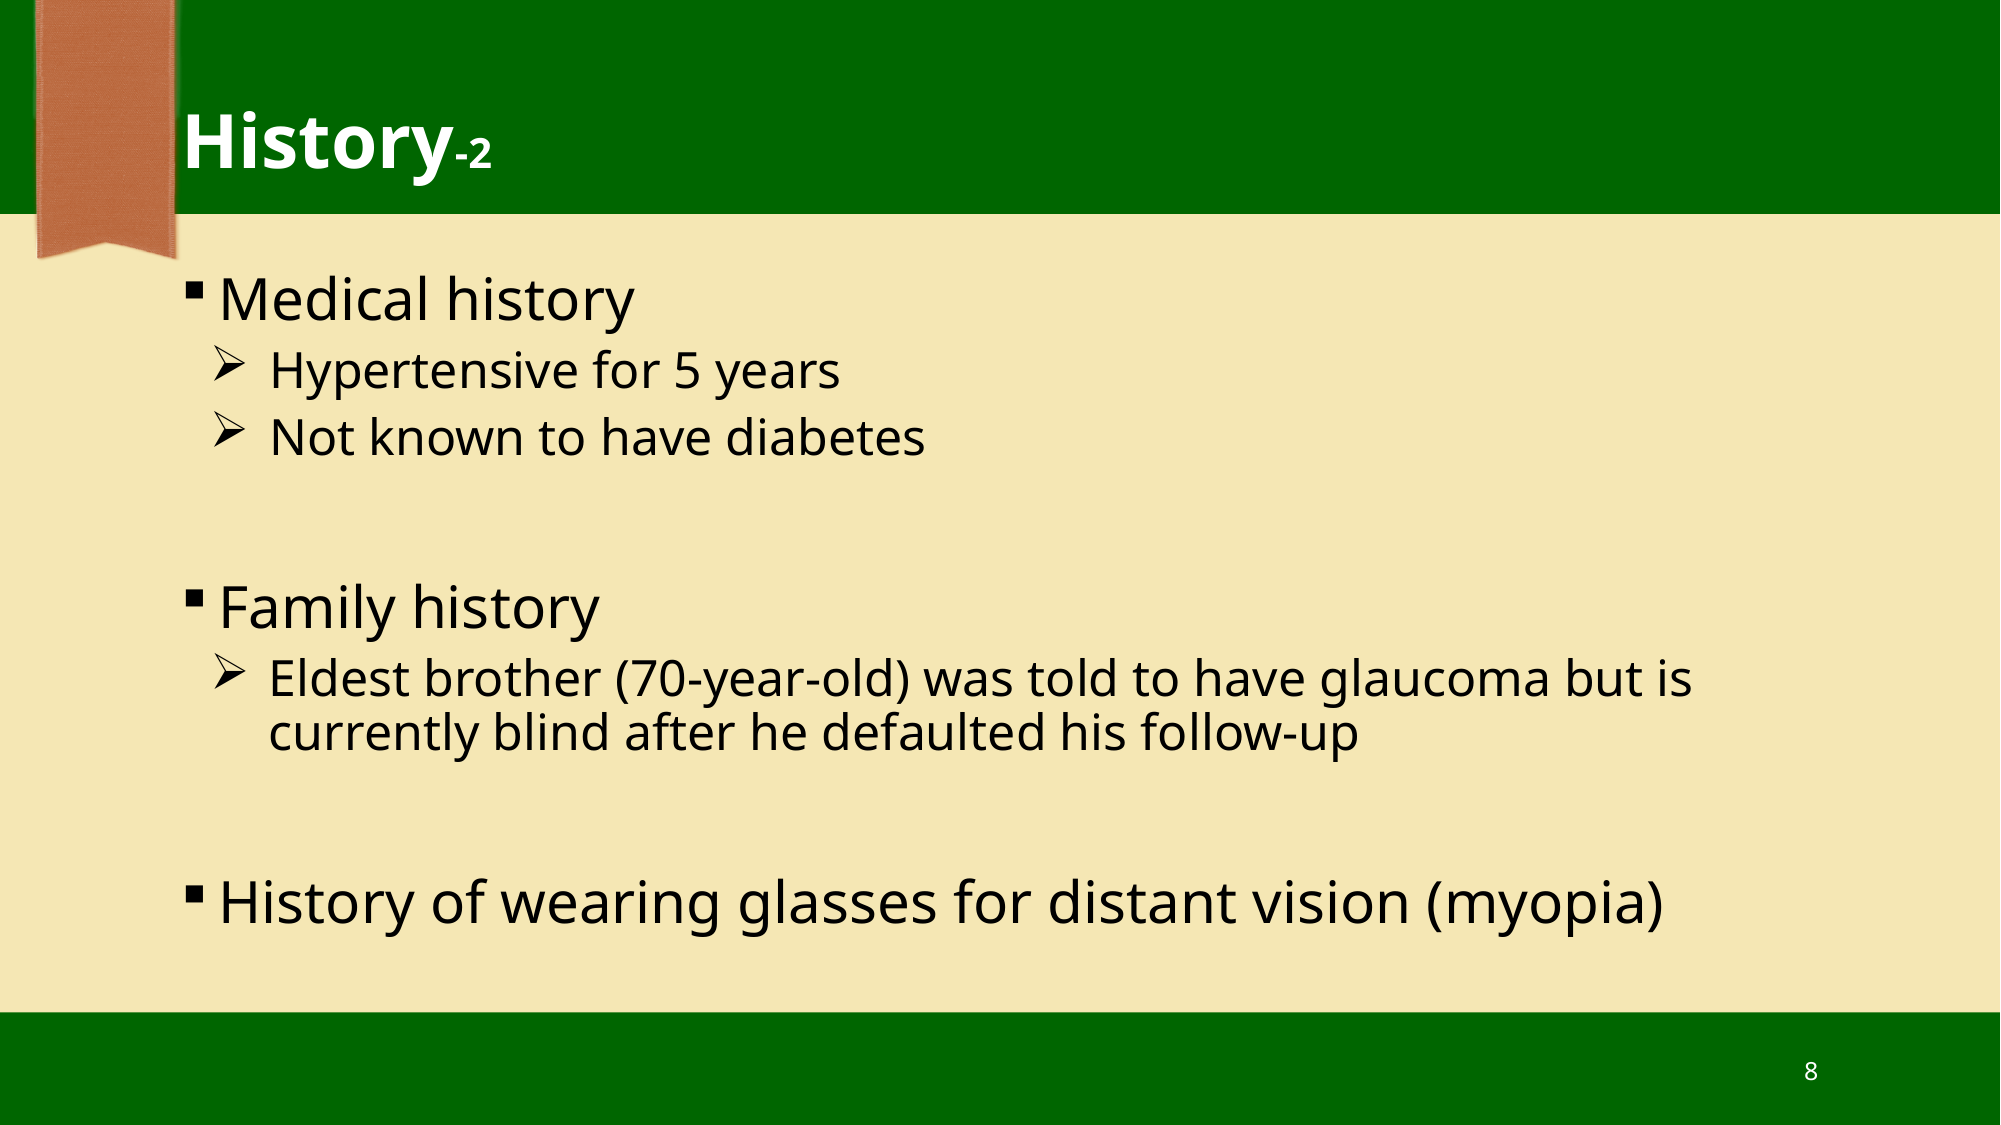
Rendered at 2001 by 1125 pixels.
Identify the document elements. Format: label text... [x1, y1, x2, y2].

title History-2 [181, 12, 1819, 193]
list Medical history Hypertensive for 5 years Not known to have diabetes Family history Eldest brother (70-year-old) was told to have glaucoma but is currently blind after he defaulted his follow-up History of wearing glasses for distant vision (myopia) [181, 262, 1819, 1013]
slide_number 8 [1518, 1042, 1819, 1103]
